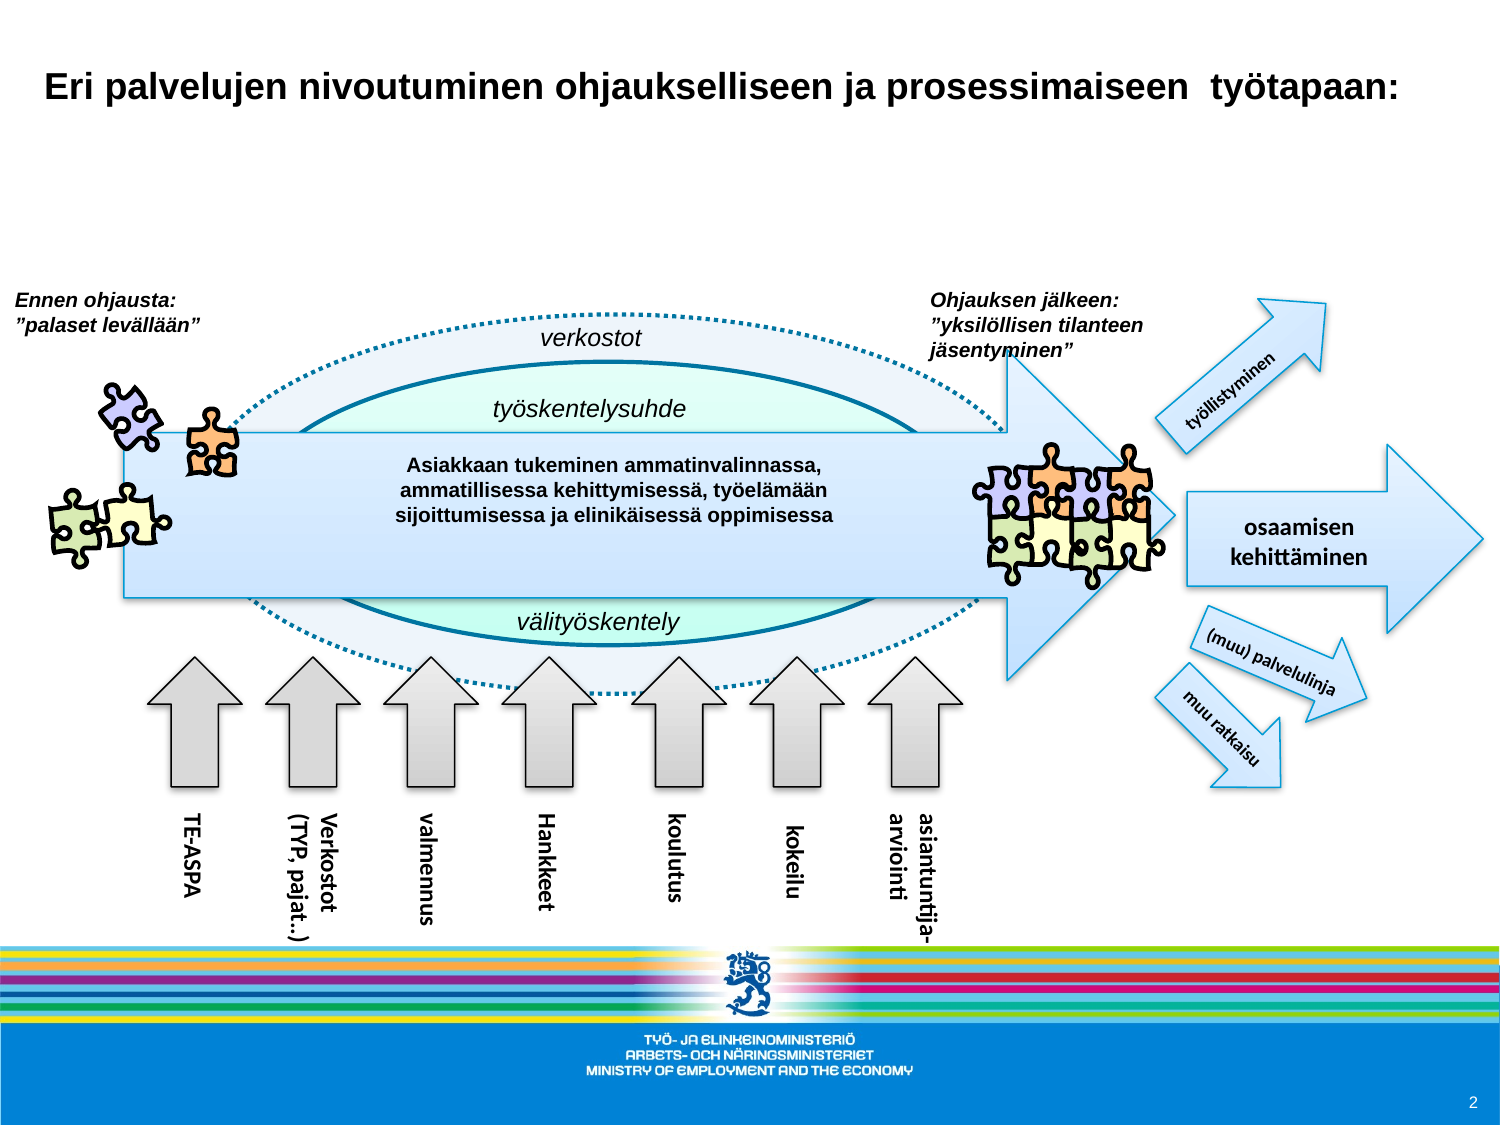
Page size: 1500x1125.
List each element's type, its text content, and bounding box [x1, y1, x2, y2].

text_box verkostot [525, 314, 703, 348]
text_box Ohjauksen jälkeen: ”yksilöllisen tilanteen jäsentyminen” [915, 278, 1188, 348]
text_box Eri palvelujen nivoutuminen ohjaukselliseen ja prosessimaiseen työtapaan: [29, 54, 1459, 115]
text_box verkostotyö [373, 316, 525, 348]
text_box Ennen ohjausta: ”palaset levällään” [0, 278, 237, 369]
text_box verkostotyö [703, 316, 859, 348]
slide_number 2 [1399, 1085, 1479, 1118]
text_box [64, 382, 214, 590]
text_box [974, 444, 1164, 588]
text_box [123, 349, 1176, 681]
picture [0, 946, 1500, 1125]
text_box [147, 656, 963, 989]
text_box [1146, 321, 1484, 784]
